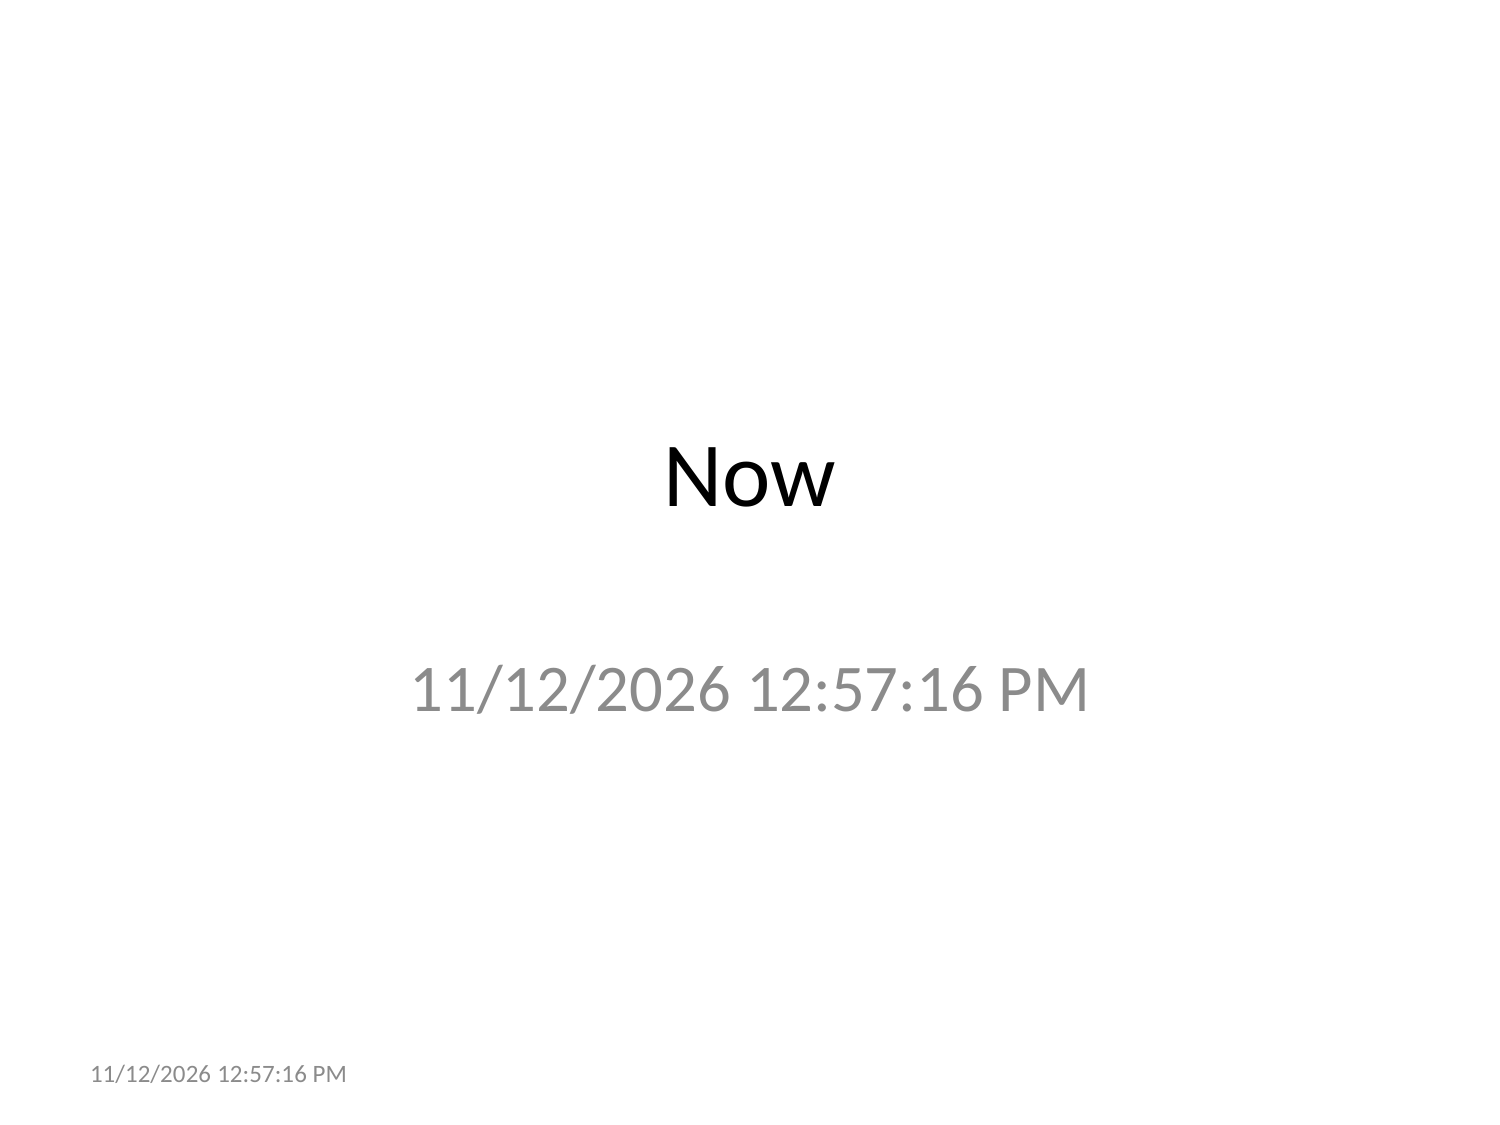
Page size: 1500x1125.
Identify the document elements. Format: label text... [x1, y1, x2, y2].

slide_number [75, 1042, 425, 1103]
subtitle 2011-12-19 10:20:04 AM [225, 637, 1275, 925]
title Now [112, 349, 1388, 591]
